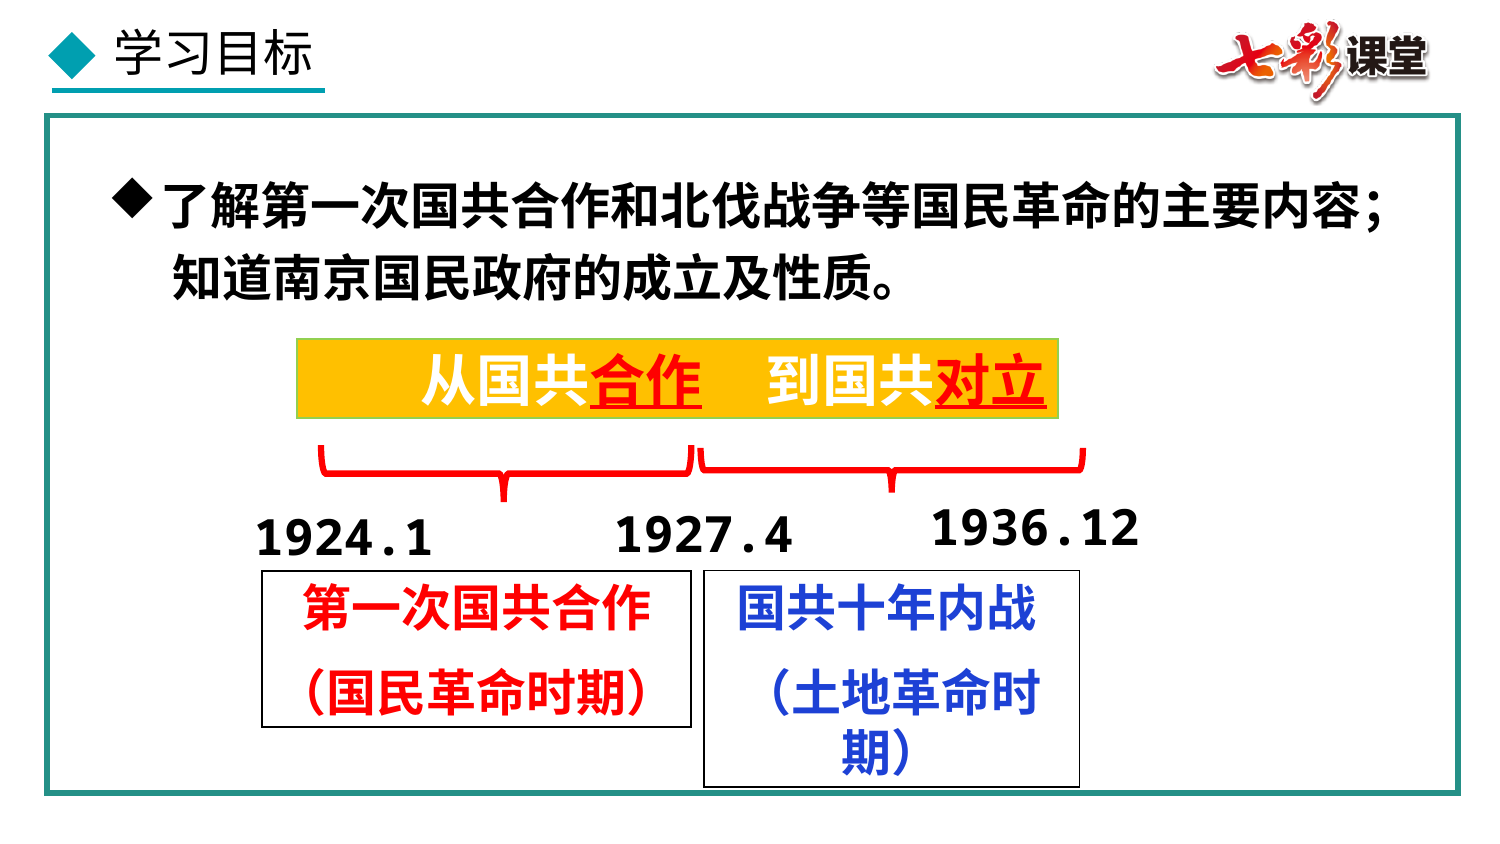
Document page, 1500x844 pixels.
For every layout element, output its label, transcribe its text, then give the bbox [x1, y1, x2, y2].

text_box 从国共合作 到国共对立 [296, 338, 1059, 419]
text_box 第一次国共合作 （国民革命时期） [261, 570, 692, 728]
text_box [319, 445, 693, 503]
picture [1210, 15, 1434, 106]
text_box 1927.4 [602, 496, 805, 568]
text_box 国共十年内战 （土地革命时期） [703, 570, 1080, 788]
text_box [699, 447, 1084, 493]
text_box 了解第一次国共合作和北伐战争等国民革命的主要内容； 知道南京国民政府的成立及性质。 [96, 156, 1389, 312]
text_box 1924.1 [242, 499, 446, 571]
text_box 1936.12 [918, 489, 1151, 561]
